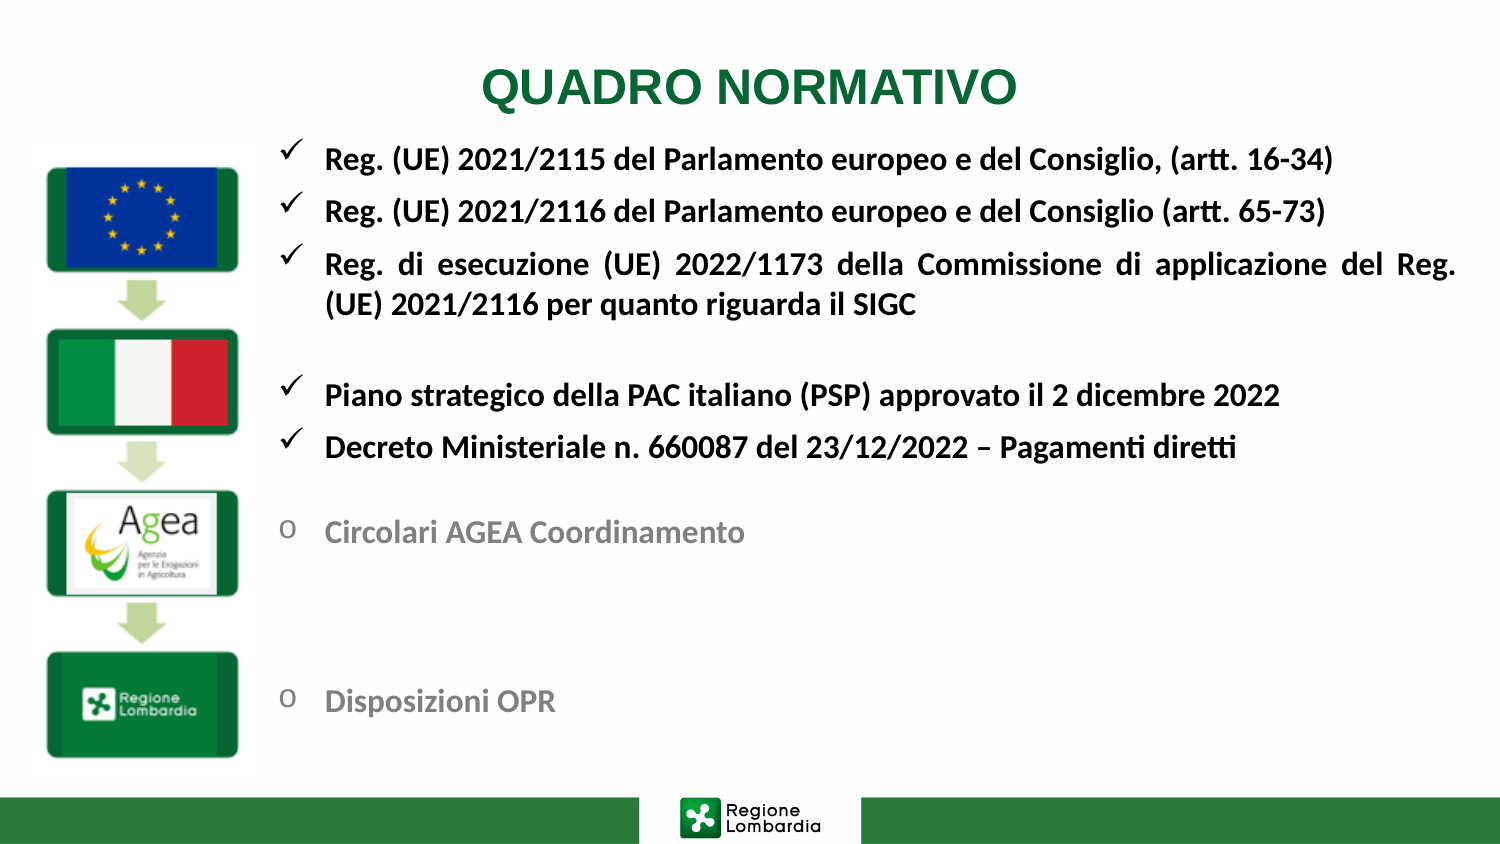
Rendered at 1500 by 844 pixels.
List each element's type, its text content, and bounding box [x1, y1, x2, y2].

picture [0, 0, 1500, 844]
subtitle Reg. (UE) 2021/2115 del Parlamento europeo e del Consiglio, (artt. 16-34) Reg. (UE) 2021/2116 del Parlamento europeo e del Consiglio (artt. 65-73) Reg. di esecuzione (UE) 2022/1173 della Commissione di applicazione del Reg. (UE) 2021/2116 per quanto riguarda il SIGC Piano strategico della PAC italiano (PSP) approvato il 2 dicembre 2022 Decreto Ministeriale n. 660087 del 23/12/2022 – Pagamenti diretti Circolari AGEA Coordinamento Disposizioni OPR [263, 129, 1474, 769]
title QUADRO NORMATIVO [112, 30, 1388, 139]
